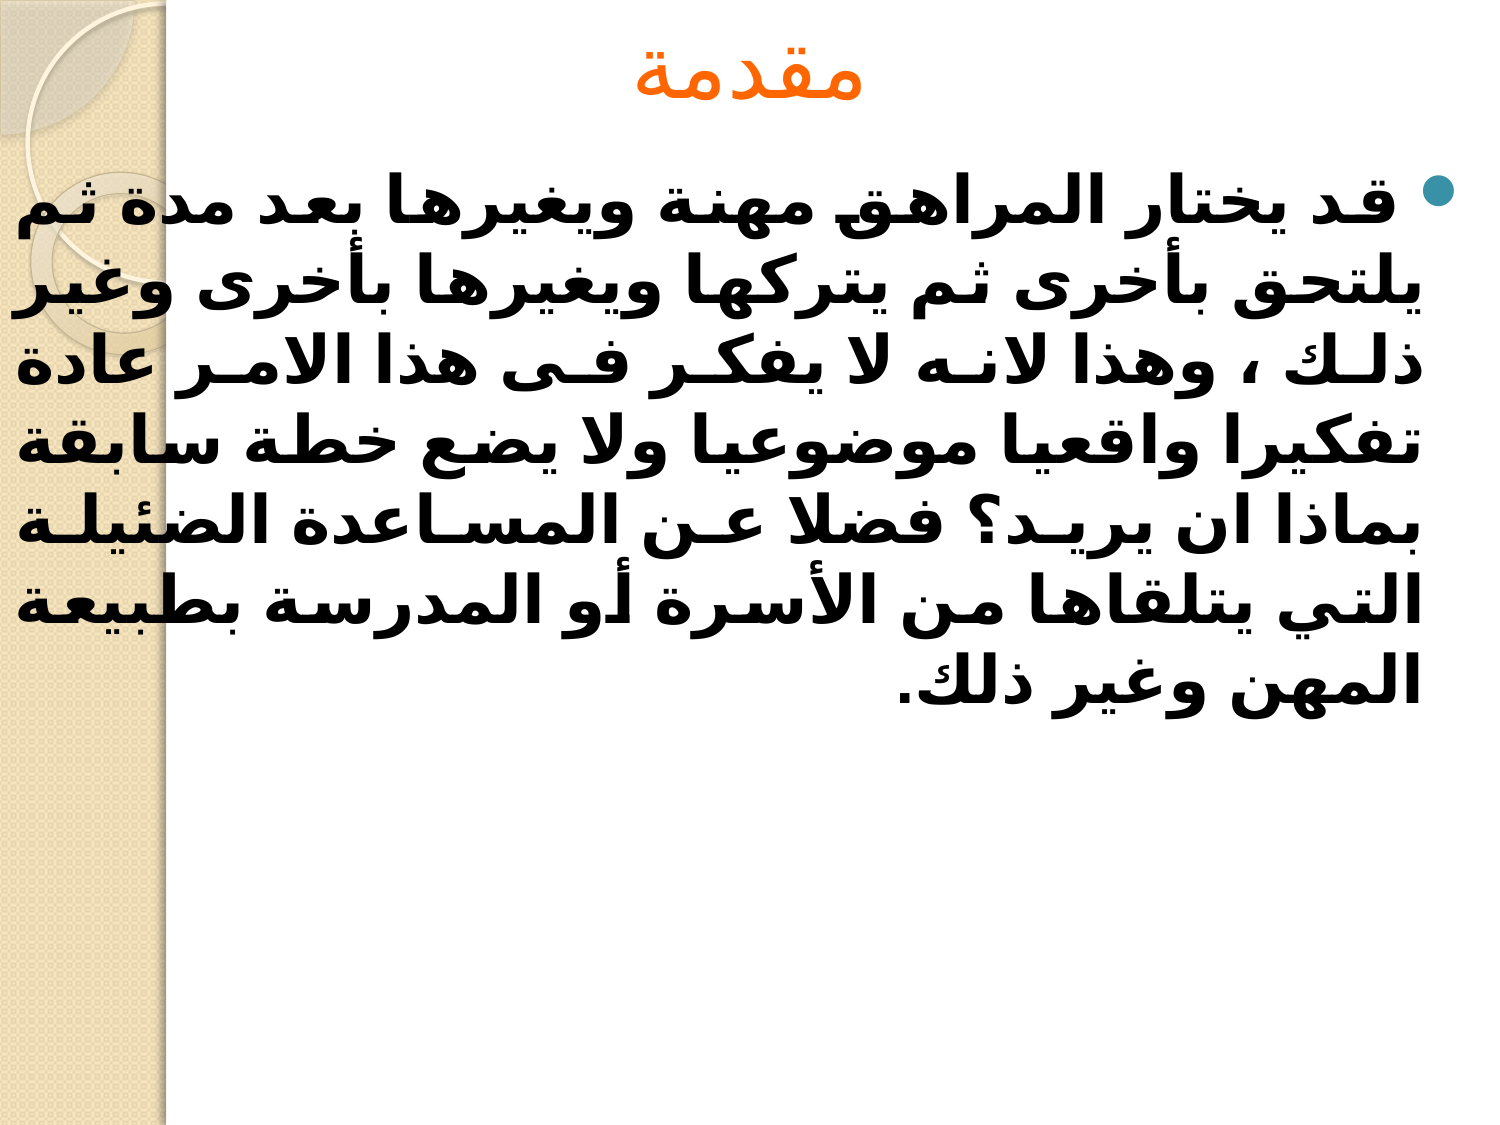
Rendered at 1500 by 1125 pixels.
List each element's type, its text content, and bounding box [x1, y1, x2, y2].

title مقدمة [0, 0, 1500, 125]
list قد يختار المراهق مهنة ويغيرها بعد مدة ثم يلتحق بأخرى ثم يتركها ويغيرها بأخرى وغير ذلك ، وهذا لانه لا يفكر فى هذا الامر عادة تفكيرا واقعيا موضوعيا ولا يضع خطة سابقة بماذا ان يريد؟ فضلا عن المساعدة الضئيلة التي يتلقاها من الأسرة أو المدرسة بطبيعة المهن وغير ذلك. [0, 149, 1500, 1125]
